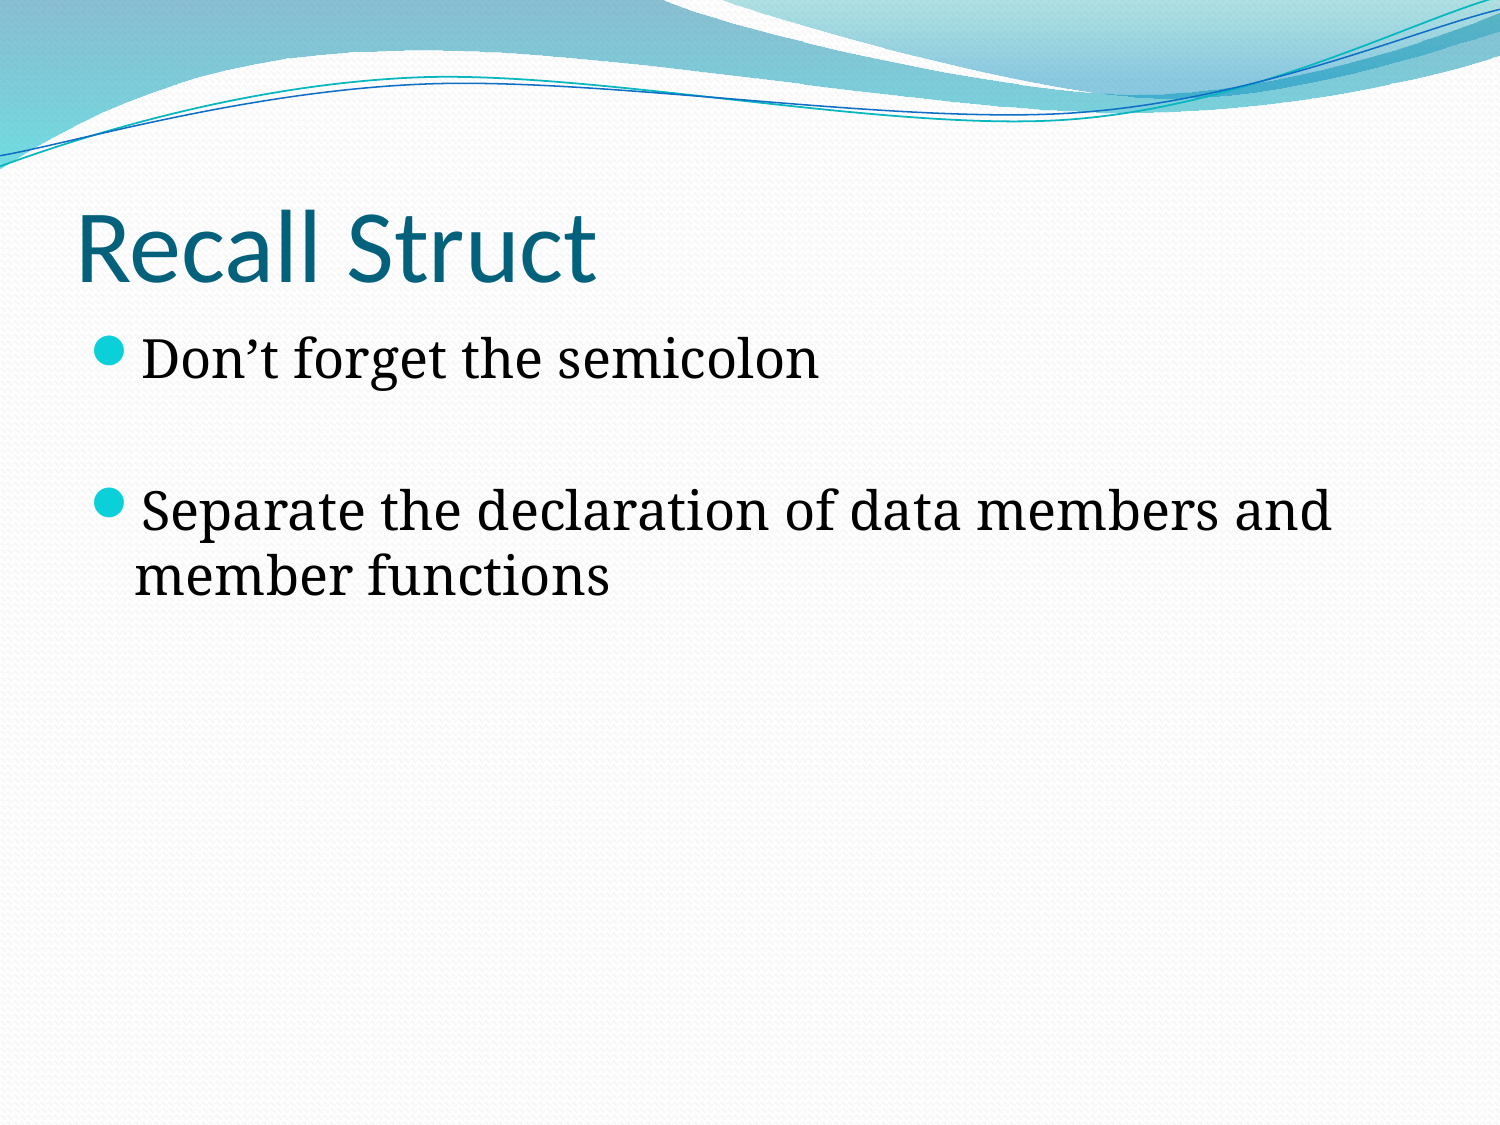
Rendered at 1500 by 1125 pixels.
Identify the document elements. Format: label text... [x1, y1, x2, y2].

title Recall Struct [75, 115, 1425, 303]
list Don’t forget the semicolon Separate the declaration of data members and member functions [75, 317, 1425, 1038]
